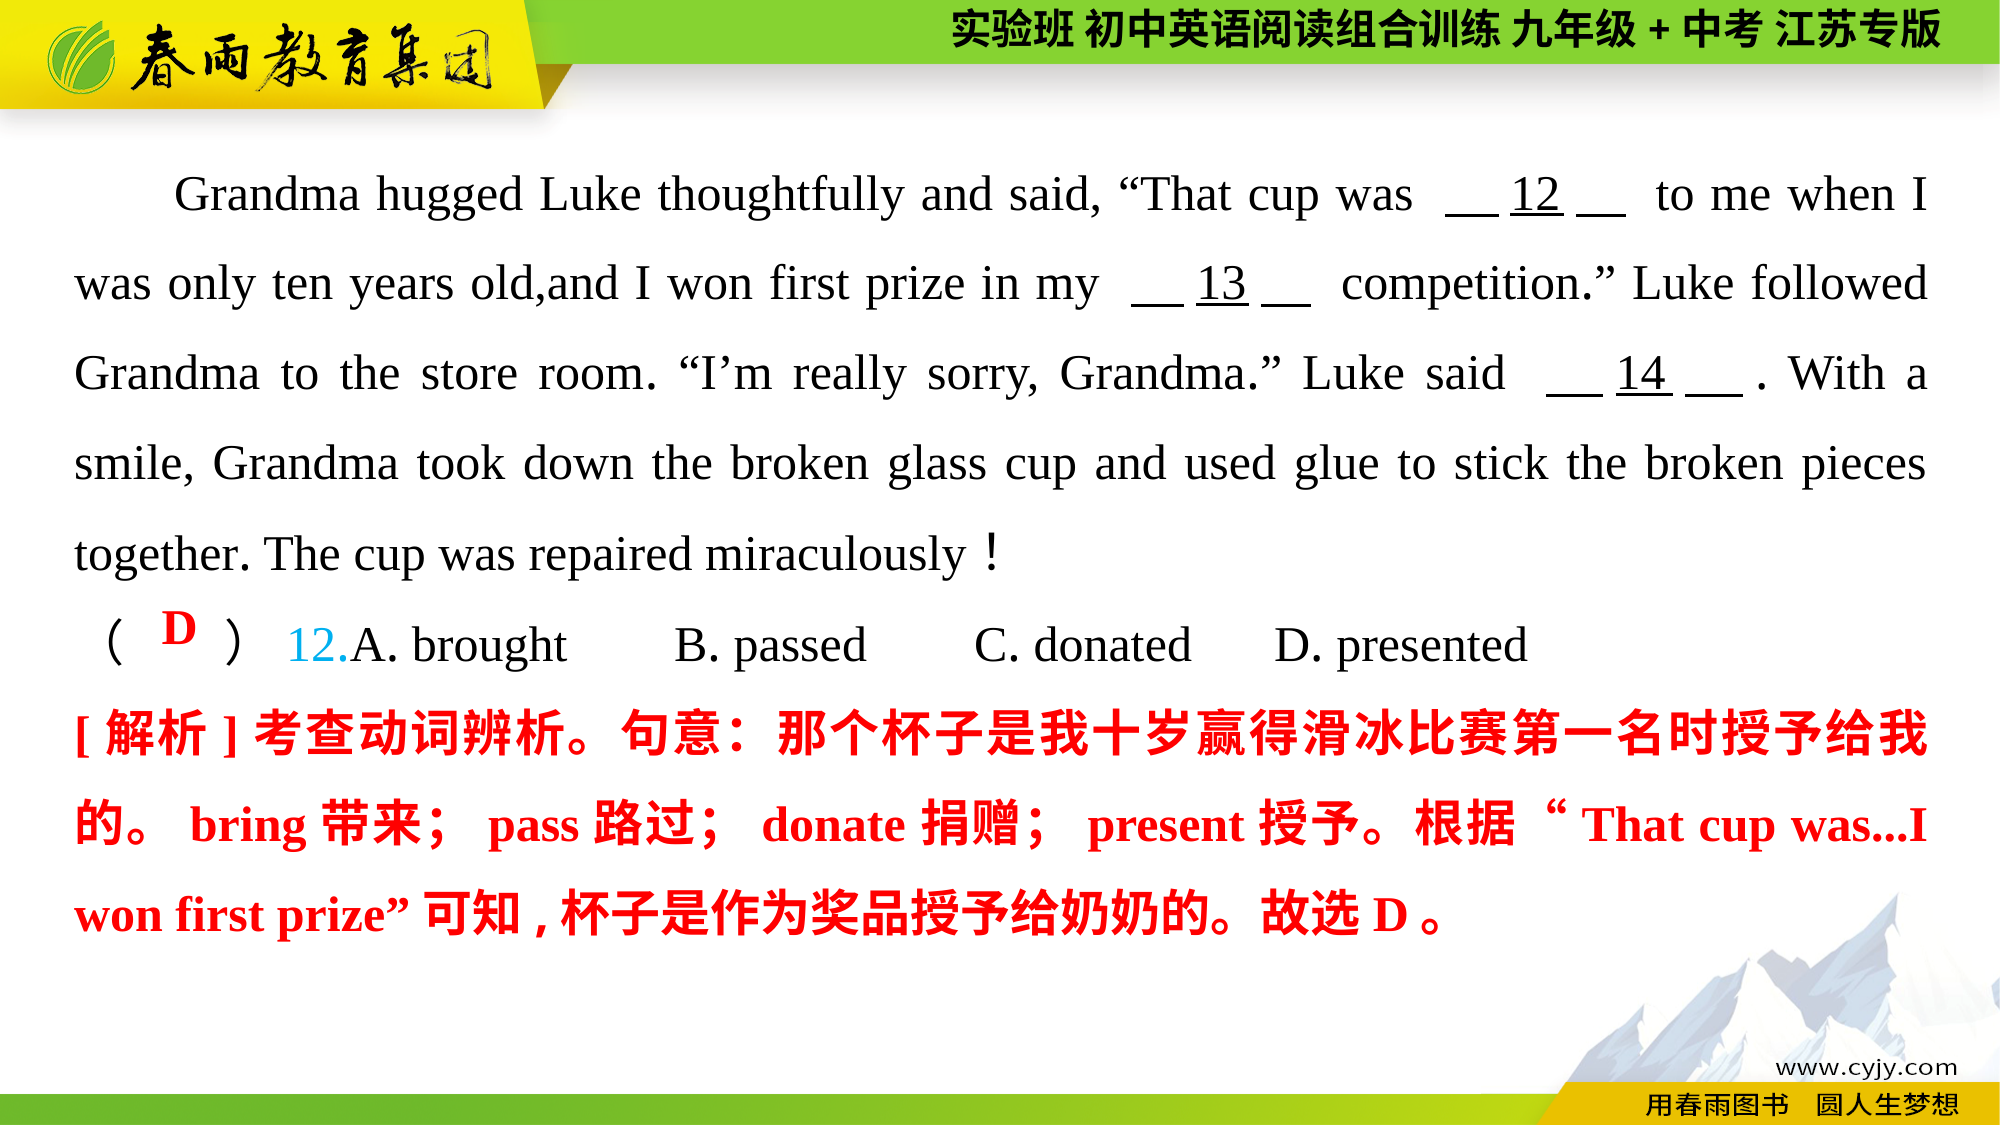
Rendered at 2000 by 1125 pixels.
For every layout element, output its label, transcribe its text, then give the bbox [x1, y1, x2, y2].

list Grandma hugged Luke thoughtfully and said, “That cup was 12 to me when I was only ten years old,and I won first prize in my 13 competition.” Luke followed Grandma to the store room. “I’m really sorry, Grandma.” Luke said 14 . With a smile, Grandma took down the broken glass cup and used glue to stick the broken pieces together. The cup was repaired miraculously！ [59, 122, 1944, 574]
text_box D [146, 587, 213, 663]
text_box [解析]考查动词辨析。句意：那个杯子是我十岁赢得滑冰比赛第一名时授予给我的。bring带来；pass路过；donate捐赠；present授予。根据“That cup was...I won first prize”可知,杯子是作为奖品授予给奶奶的。故选D。 [59, 664, 1944, 950]
text_box （ ）12.A. brought B. passed C. donated D. presented [59, 574, 1944, 664]
picture [0, 0, 2000, 1125]
